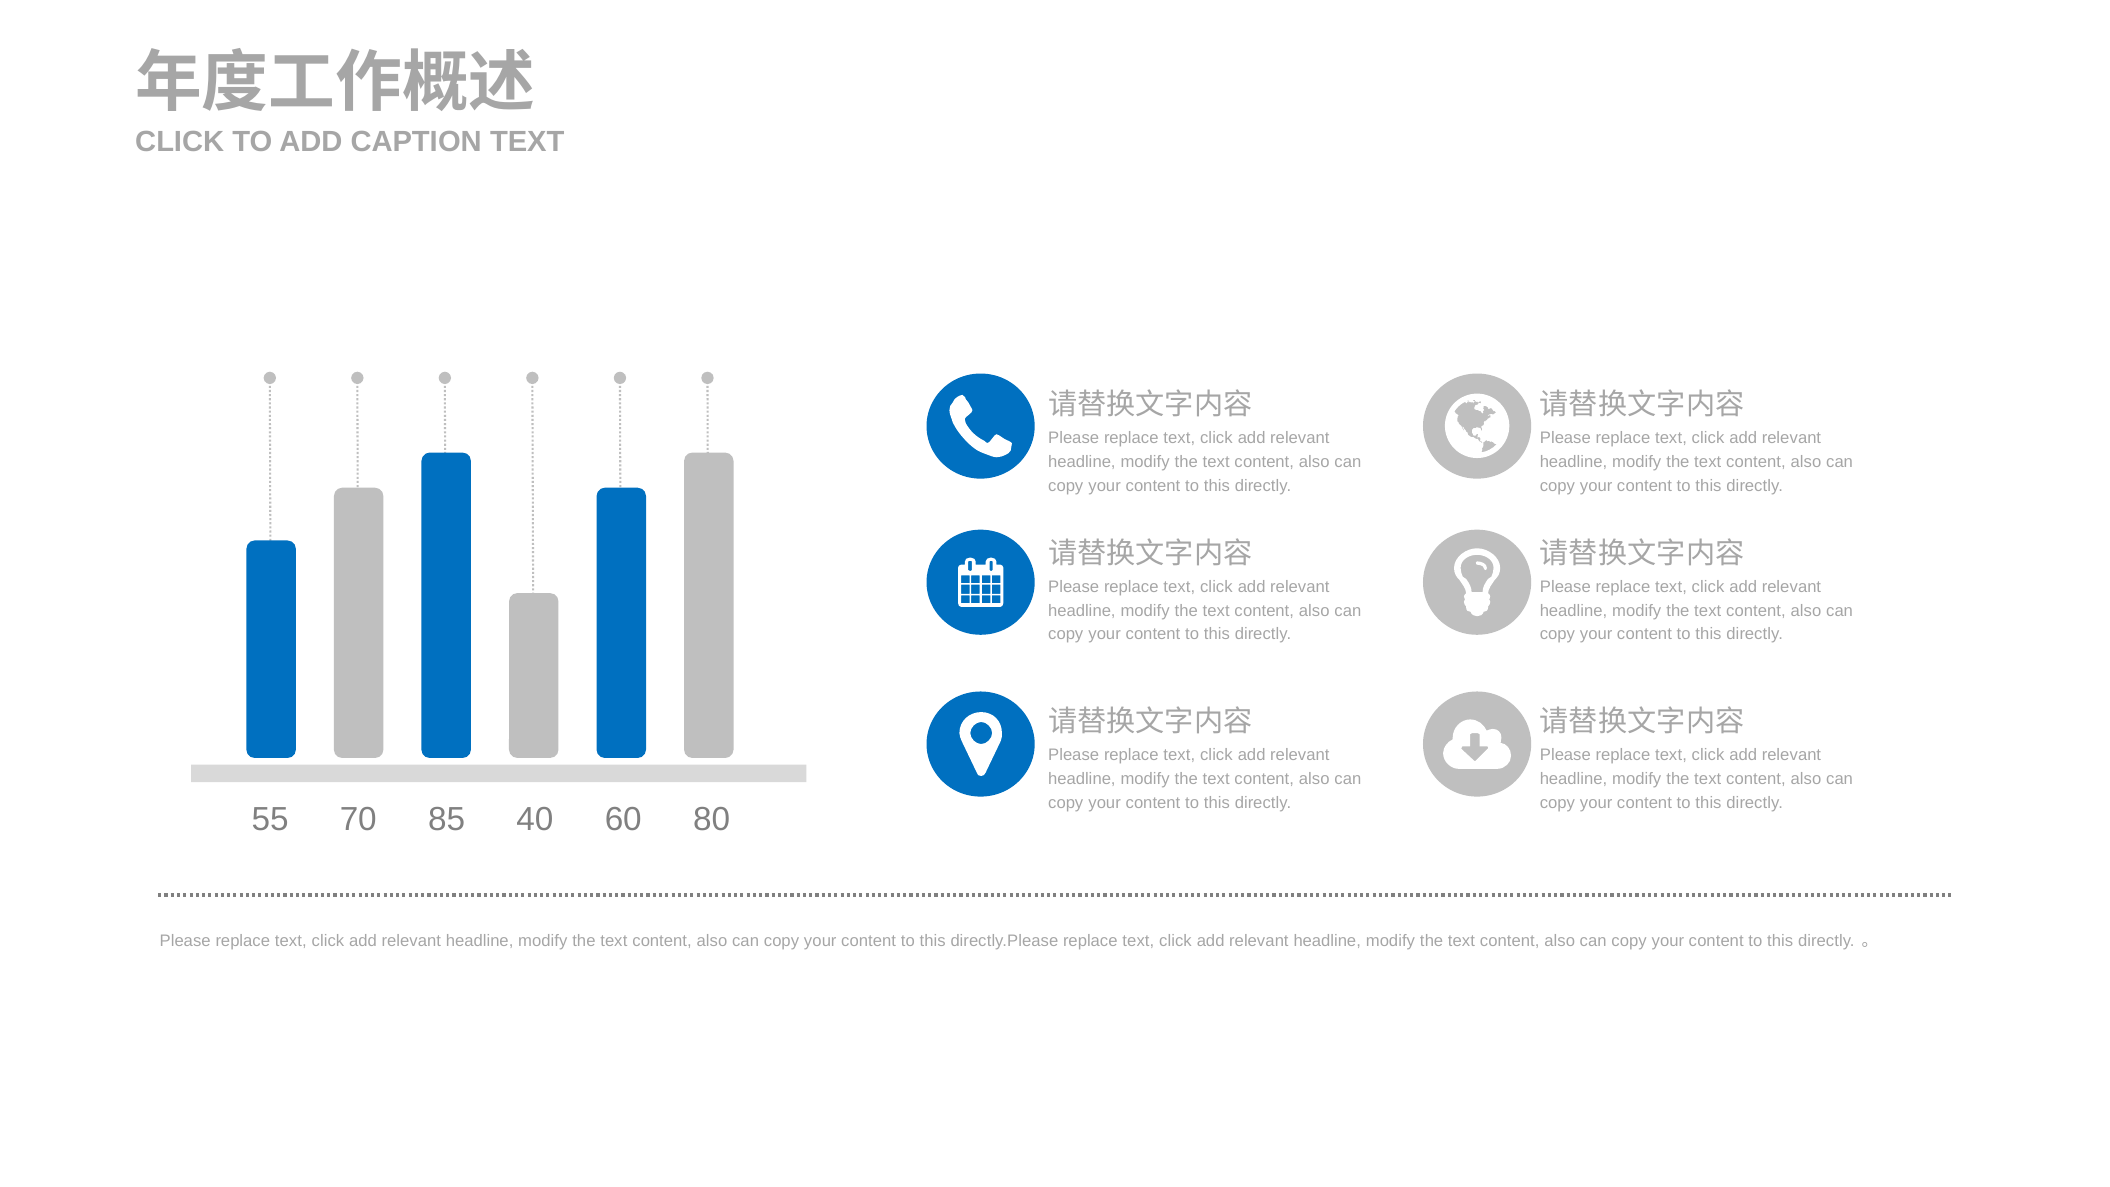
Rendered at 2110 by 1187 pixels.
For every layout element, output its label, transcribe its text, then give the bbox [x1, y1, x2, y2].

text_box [926, 373, 1035, 479]
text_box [421, 377, 471, 758]
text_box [1422, 529, 1532, 635]
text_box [509, 377, 559, 758]
text_box CLICK TO ADD CAPTION TEXT [135, 122, 596, 158]
text_box 70 [339, 789, 377, 837]
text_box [1048, 527, 1383, 643]
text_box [246, 377, 296, 758]
text_box 40 [516, 789, 554, 837]
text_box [926, 691, 1035, 797]
text_box Please replace text, click add relevant headline, modify the text content, also can copy your content to this directly.Please replace text, click add relevant headline, modify the text content, also can copy your content to this directly.。 [159, 925, 1950, 950]
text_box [1048, 695, 1383, 811]
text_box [1422, 691, 1532, 797]
text_box 年度工作概述 [135, 38, 596, 119]
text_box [596, 377, 646, 758]
text_box 85 [428, 789, 466, 837]
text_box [1539, 378, 1874, 494]
text_box 60 [604, 789, 642, 837]
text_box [926, 529, 1035, 635]
text_box 55 [251, 789, 289, 837]
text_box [1048, 378, 1392, 494]
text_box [1539, 527, 1874, 643]
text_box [1422, 373, 1532, 479]
text_box [190, 763, 807, 783]
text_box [333, 377, 384, 758]
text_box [1539, 695, 1874, 811]
text_box 80 [692, 789, 731, 837]
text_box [684, 377, 734, 758]
